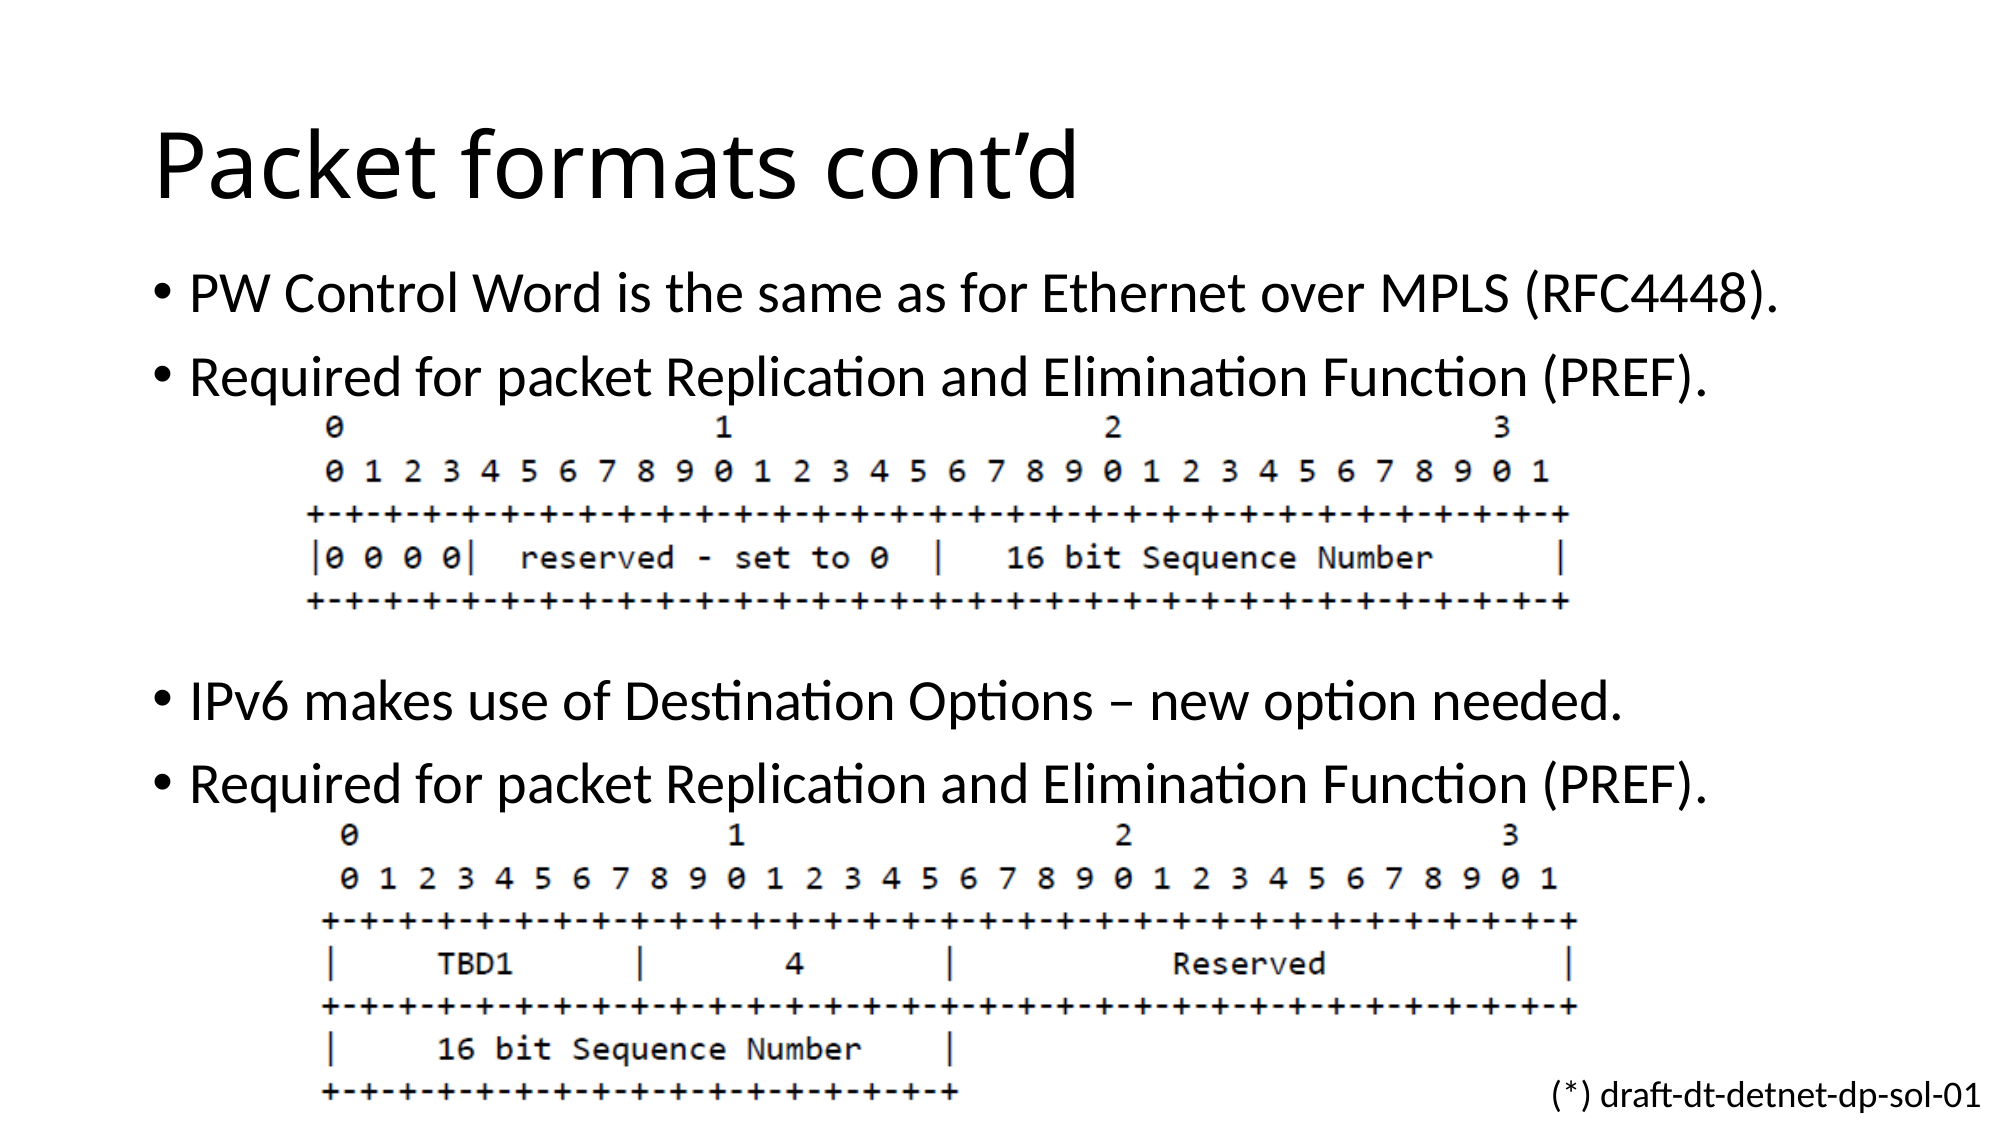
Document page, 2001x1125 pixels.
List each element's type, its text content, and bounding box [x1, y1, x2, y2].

text_box (*) draft-dt-detnet-dp-sol-01 [1588, 1062, 1997, 1123]
list IPv6 makes use of Destination Options – new option needed. Required for packet Replication and Elimination Function (PREF). [137, 662, 1863, 1038]
picture [299, 814, 1588, 1125]
text_box PW Control Word is the same as for Ethernet over MPLS (RFC4448). Required for packet Replication and Elimination Function (PREF). [137, 254, 1863, 490]
picture [299, 399, 1585, 628]
title Packet formats cont’d [137, 59, 1863, 254]
